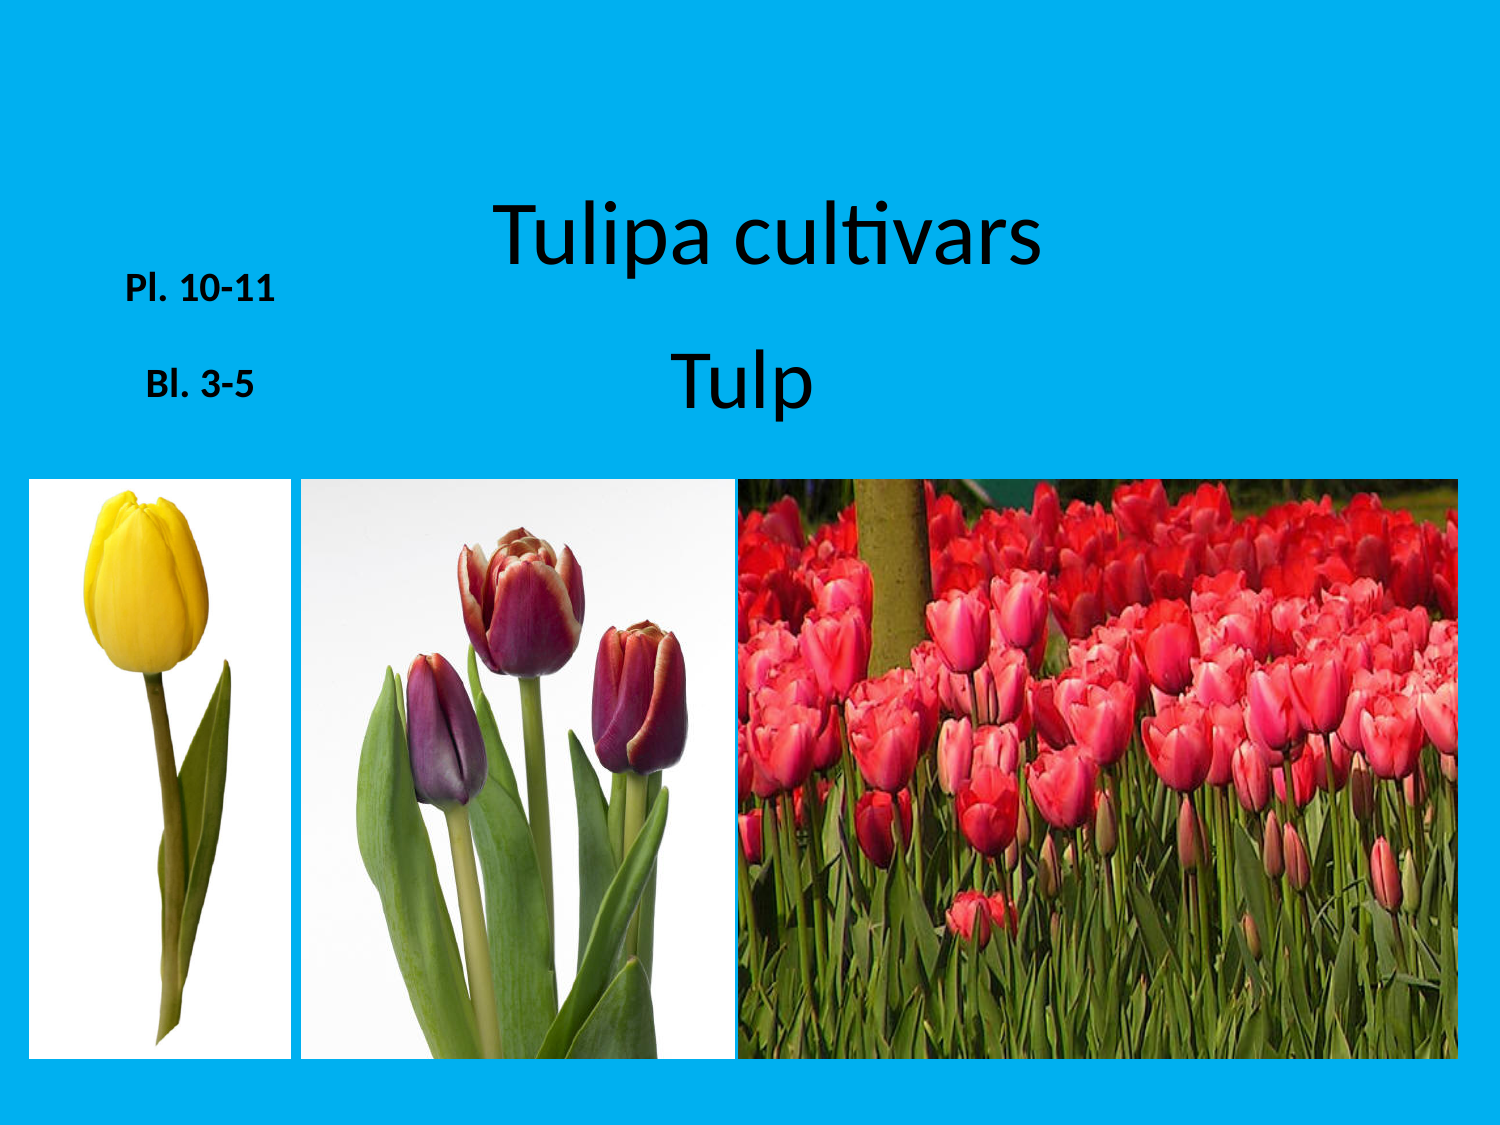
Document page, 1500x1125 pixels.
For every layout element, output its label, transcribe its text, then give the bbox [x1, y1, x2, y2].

text_box Pl. 10-11 [110, 252, 291, 318]
title Tulp [105, 316, 1381, 434]
picture [302, 480, 734, 1058]
picture [739, 480, 1457, 1058]
picture [30, 480, 290, 1058]
text_box Bl. 3-5 [130, 348, 271, 413]
text_box Tulipa cultivars [130, 107, 1406, 349]
